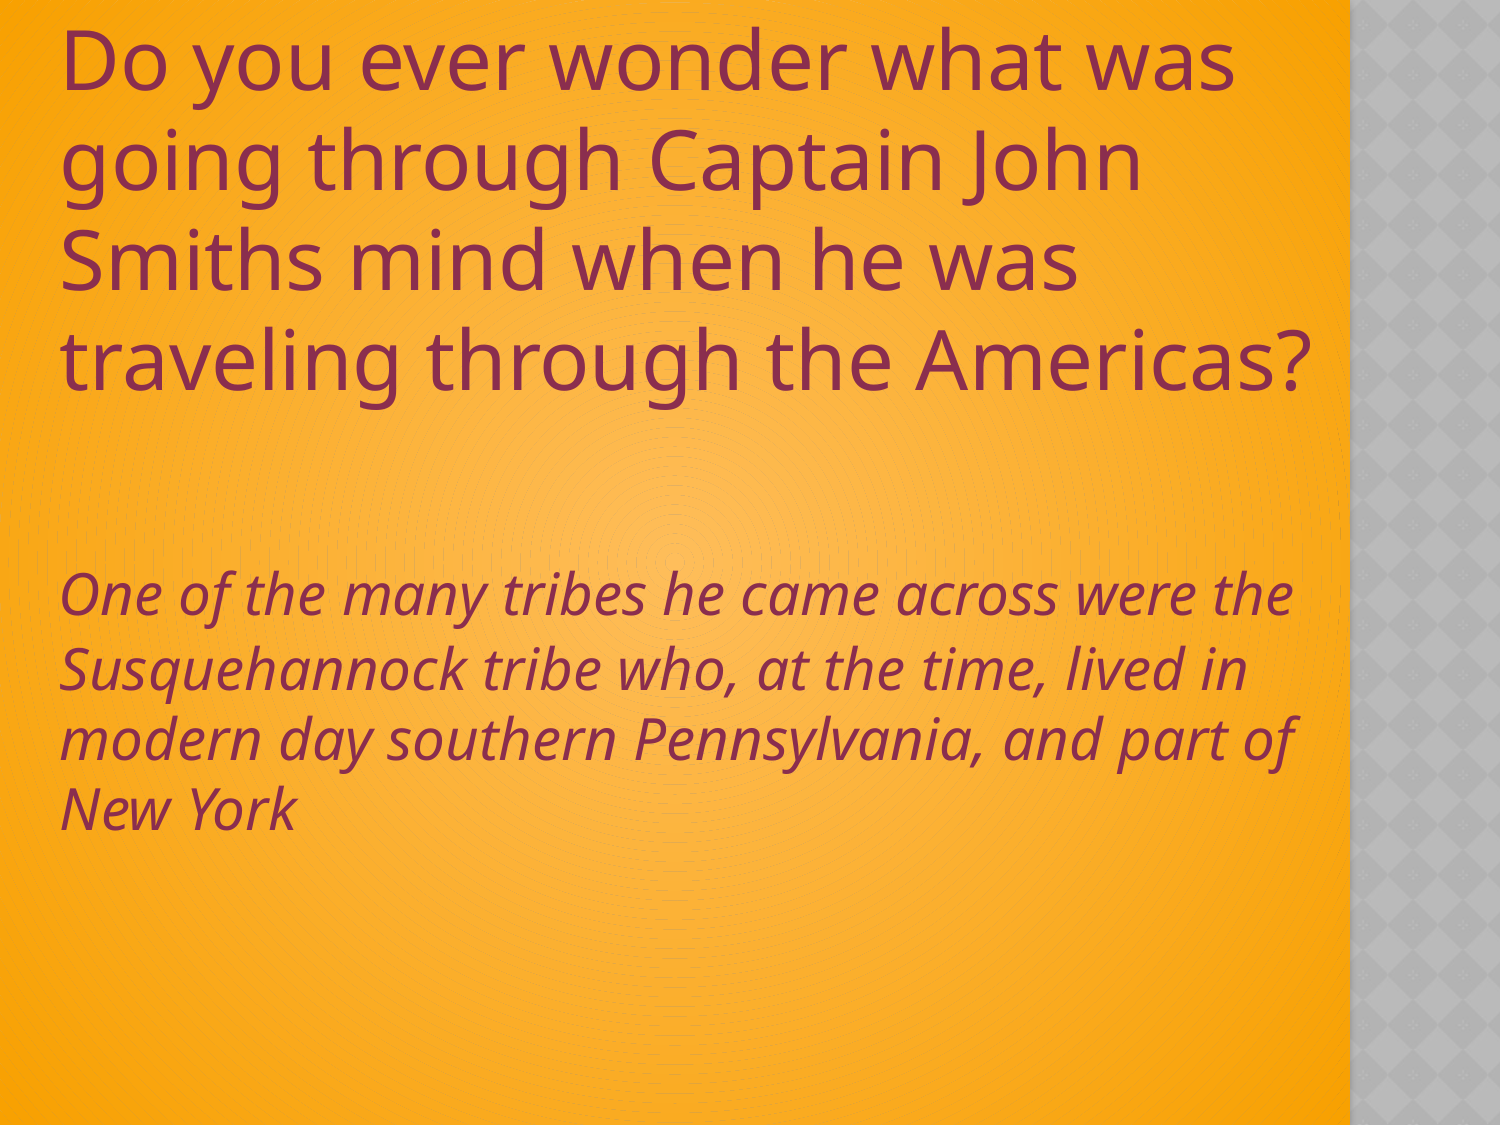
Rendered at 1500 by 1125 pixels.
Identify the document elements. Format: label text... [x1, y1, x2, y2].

list Do you ever wonder what was going through Captain John Smiths mind when he was traveling through the Americas? One of the many tribes he came across were the Susquehannock tribe who, at the time, lived in modern day southern Pennsylvania, and part of New York [0, 0, 1350, 1125]
